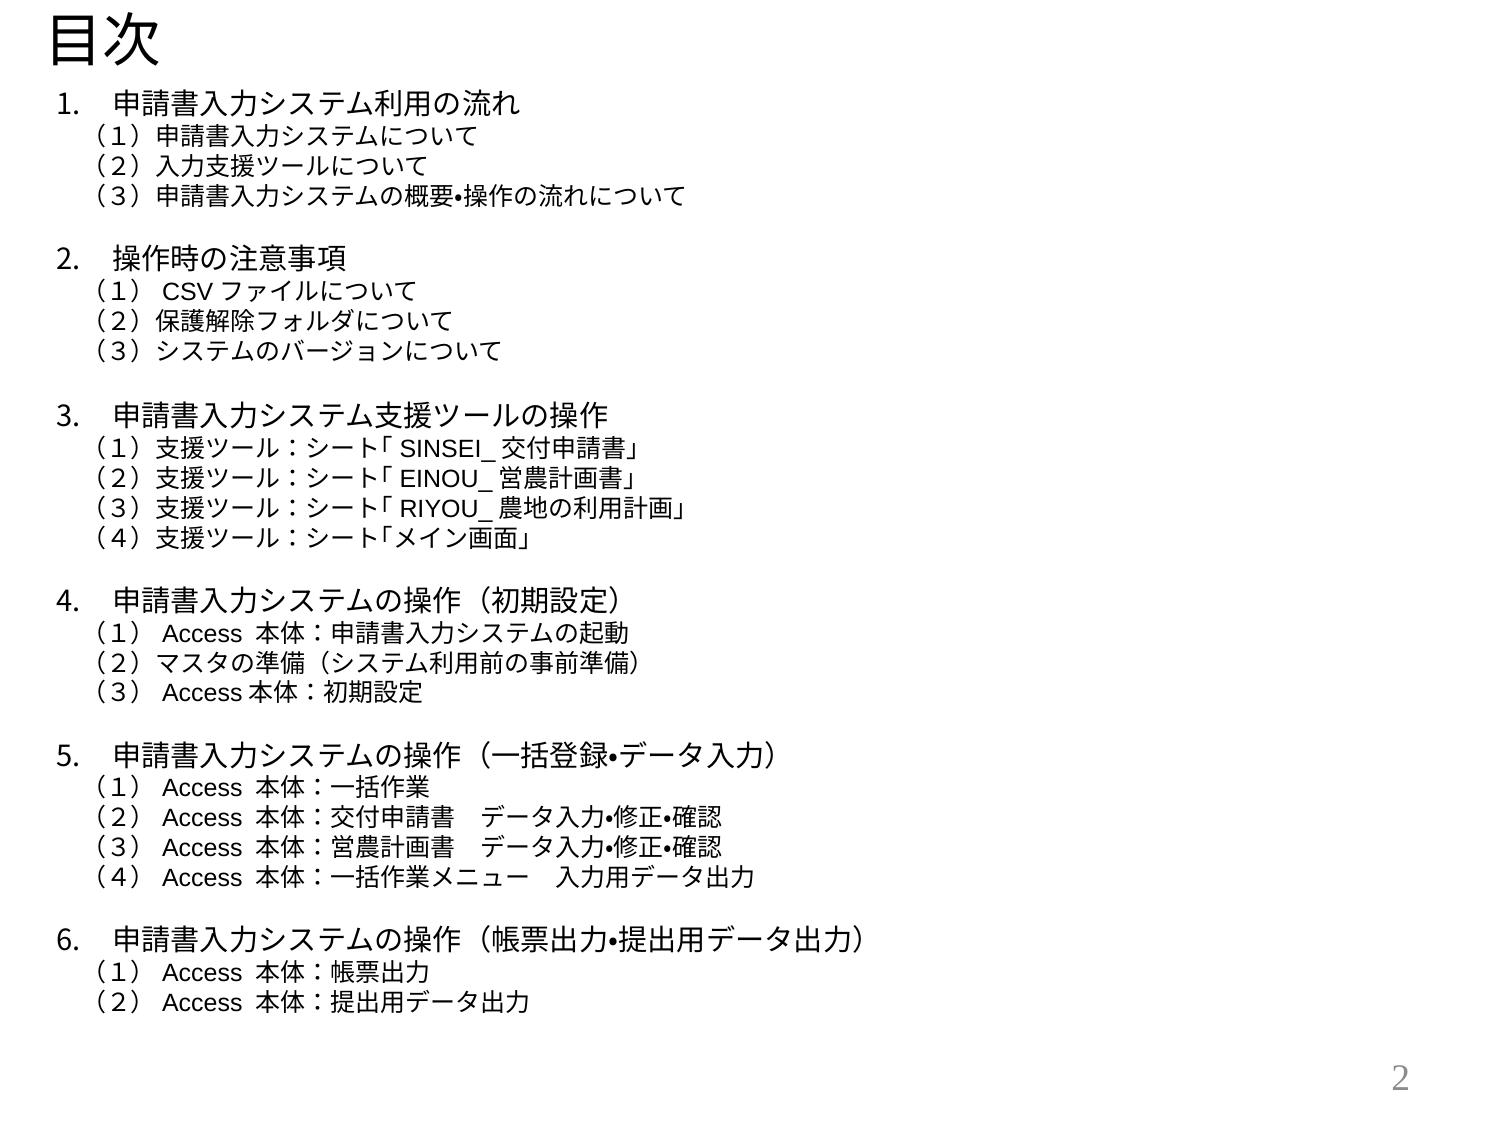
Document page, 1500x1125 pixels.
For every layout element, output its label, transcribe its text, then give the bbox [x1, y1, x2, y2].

text_box 申請書入力システム利用の流れ （１）申請書入力システムについて （２）入力支援ツールについて （３）申請書入力システムの概要・操作の流れについて 操作時の注意事項 （１）CSVファイルについて （２）保護解除フォルダについて （３）システムのバージョンについて 申請書入力システム支援ツールの操作 （１）支援ツール：シート｢SINSEI_交付申請書｣ （２）支援ツール：シート｢EINOU_営農計画書｣ （３）支援ツール：シート｢RIYOU_農地の利用計画｣ （４）支援ツール：シート｢メイン画面」 申請書入力システムの操作（初期設定） （１）Access 本体：申請書入力システムの起動 （２）マスタの準備（システム利用前の事前準備） （３）Access本体：初期設定 申請書入力システムの操作（一括登録・データ入力） （１）Access 本体：一括作業 （２）Access 本体：交付申請書 データ入力・修正・確認 （３）Access 本体：営農計画書 データ入力・修正・確認 （４）Access 本体：一括作業メニュー 入力用データ出力 申請書入力システムの操作（帳票出力・提出用データ出力） （１）Access 本体：帳票出力 （２）Access 本体：提出用データ出力 [41, 78, 1459, 1071]
title 目次 [29, 0, 1380, 90]
slide_number 1 [1074, 1071, 1425, 1106]
